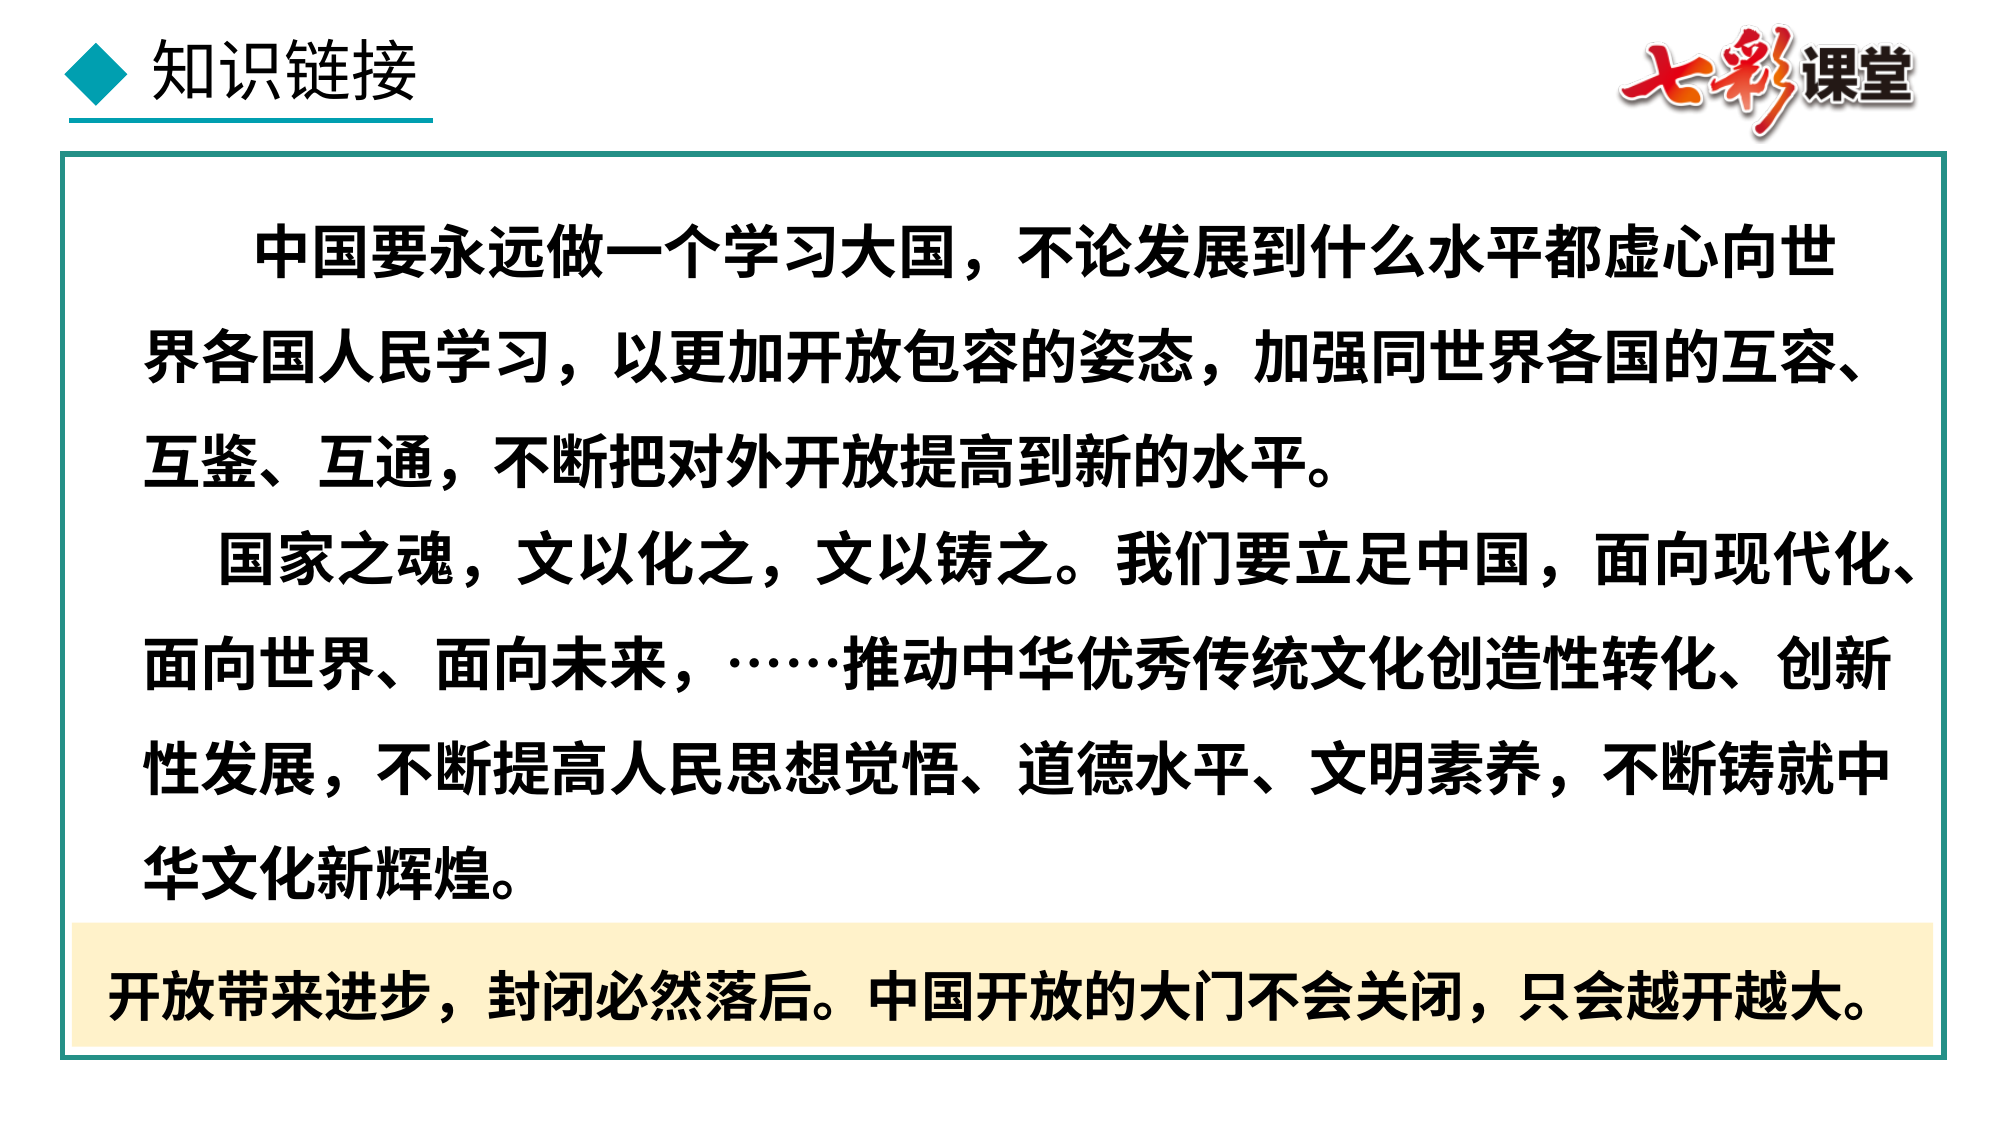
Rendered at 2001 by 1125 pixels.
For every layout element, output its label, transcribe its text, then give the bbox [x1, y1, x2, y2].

text_box 中国要永远做一个学习大国，不论发展到什么水平都虚心向世界各国人民学习，以更加开放包容的姿态，加强同世界各国的互容、互鉴、互通，不断把对外开放提高到新的水平。 [127, 172, 1853, 479]
picture [1614, 19, 1923, 144]
text_box 国家之魂，文以化之，文以铸之。我们要立足中国，面向现代化、面向世界、面向未来，……推动中华优秀传统文化创造性转化、创新性发展，不断提高人民思想觉悟、道德水平、文明素养，不断铸就中华文化新辉煌。 [127, 479, 1908, 915]
text_box 开放带来进步，封闭必然落后。中国开放的大门不会关闭，只会越开越大。 [71, 922, 1934, 1047]
